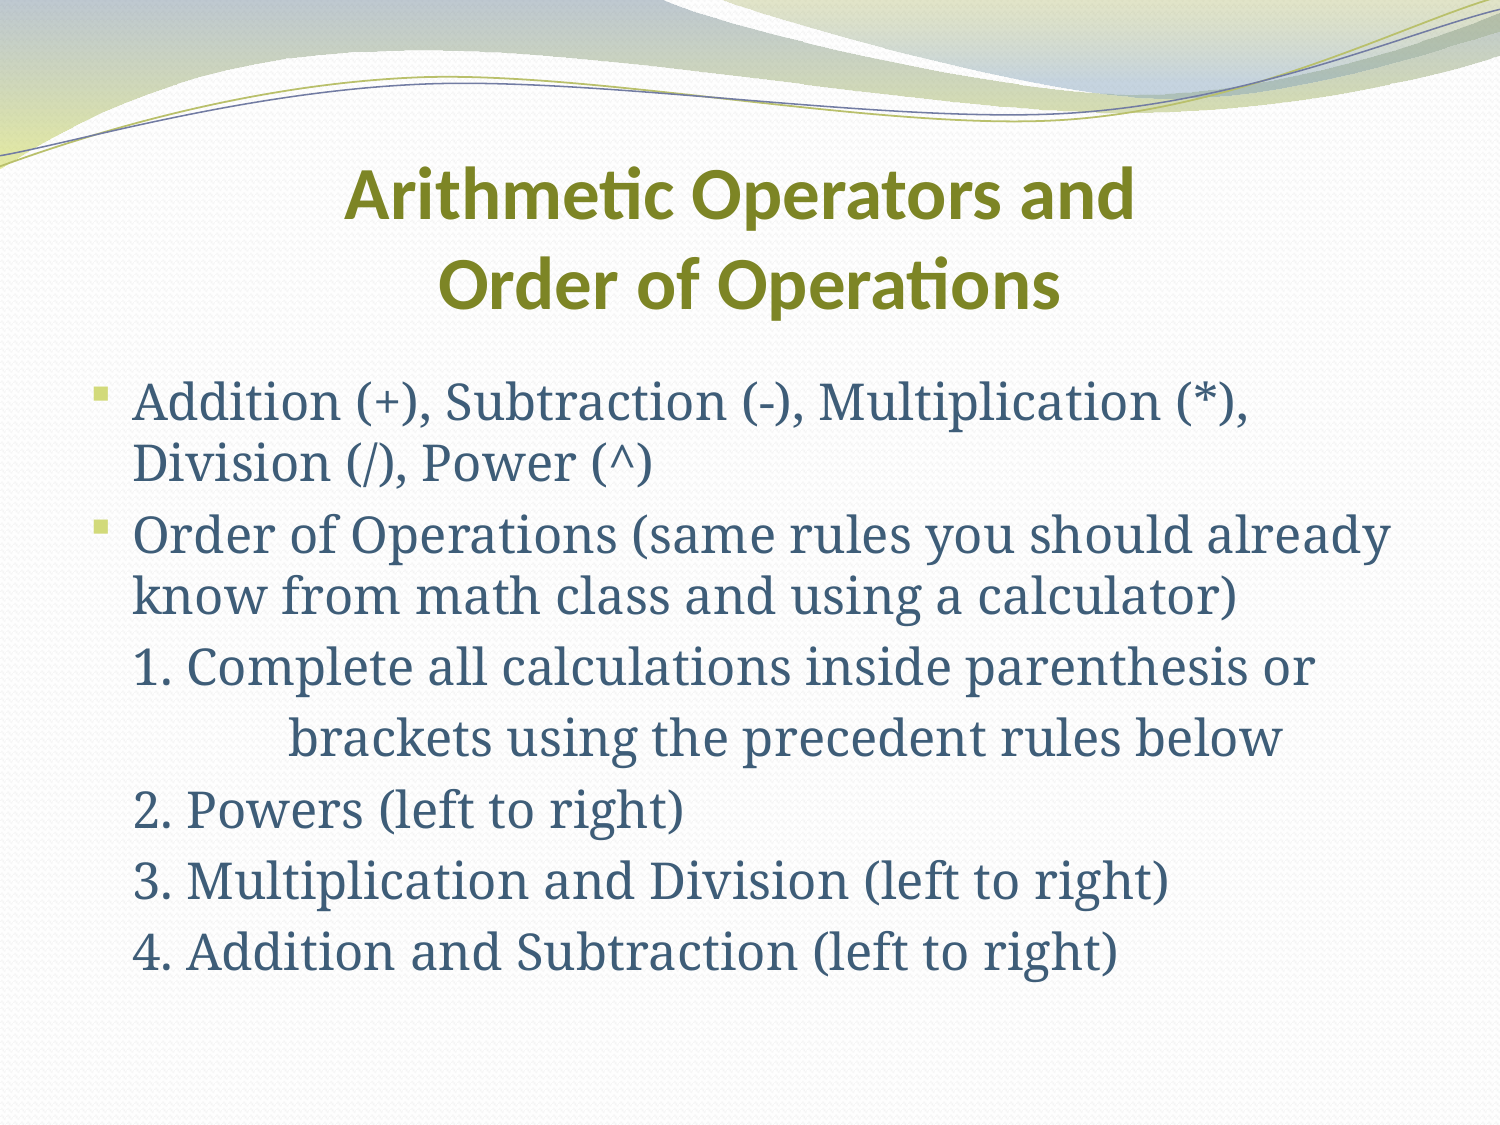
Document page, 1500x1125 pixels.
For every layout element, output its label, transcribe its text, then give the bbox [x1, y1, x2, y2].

title Arithmetic Operators and Order of Operations [75, 137, 1425, 325]
list Addition (+), Subtraction (-), Multiplication (*), Division (/), Power (^) Order of Operations (same rules you should already know from math class and using a calculator) 1. Complete all calculations inside parenthesis or brackets using the precedent rules below 2. Powers (left to right) 3. Multiplication and Division (left to right) 4. Addition and Subtraction (left to right) [75, 362, 1425, 1038]
